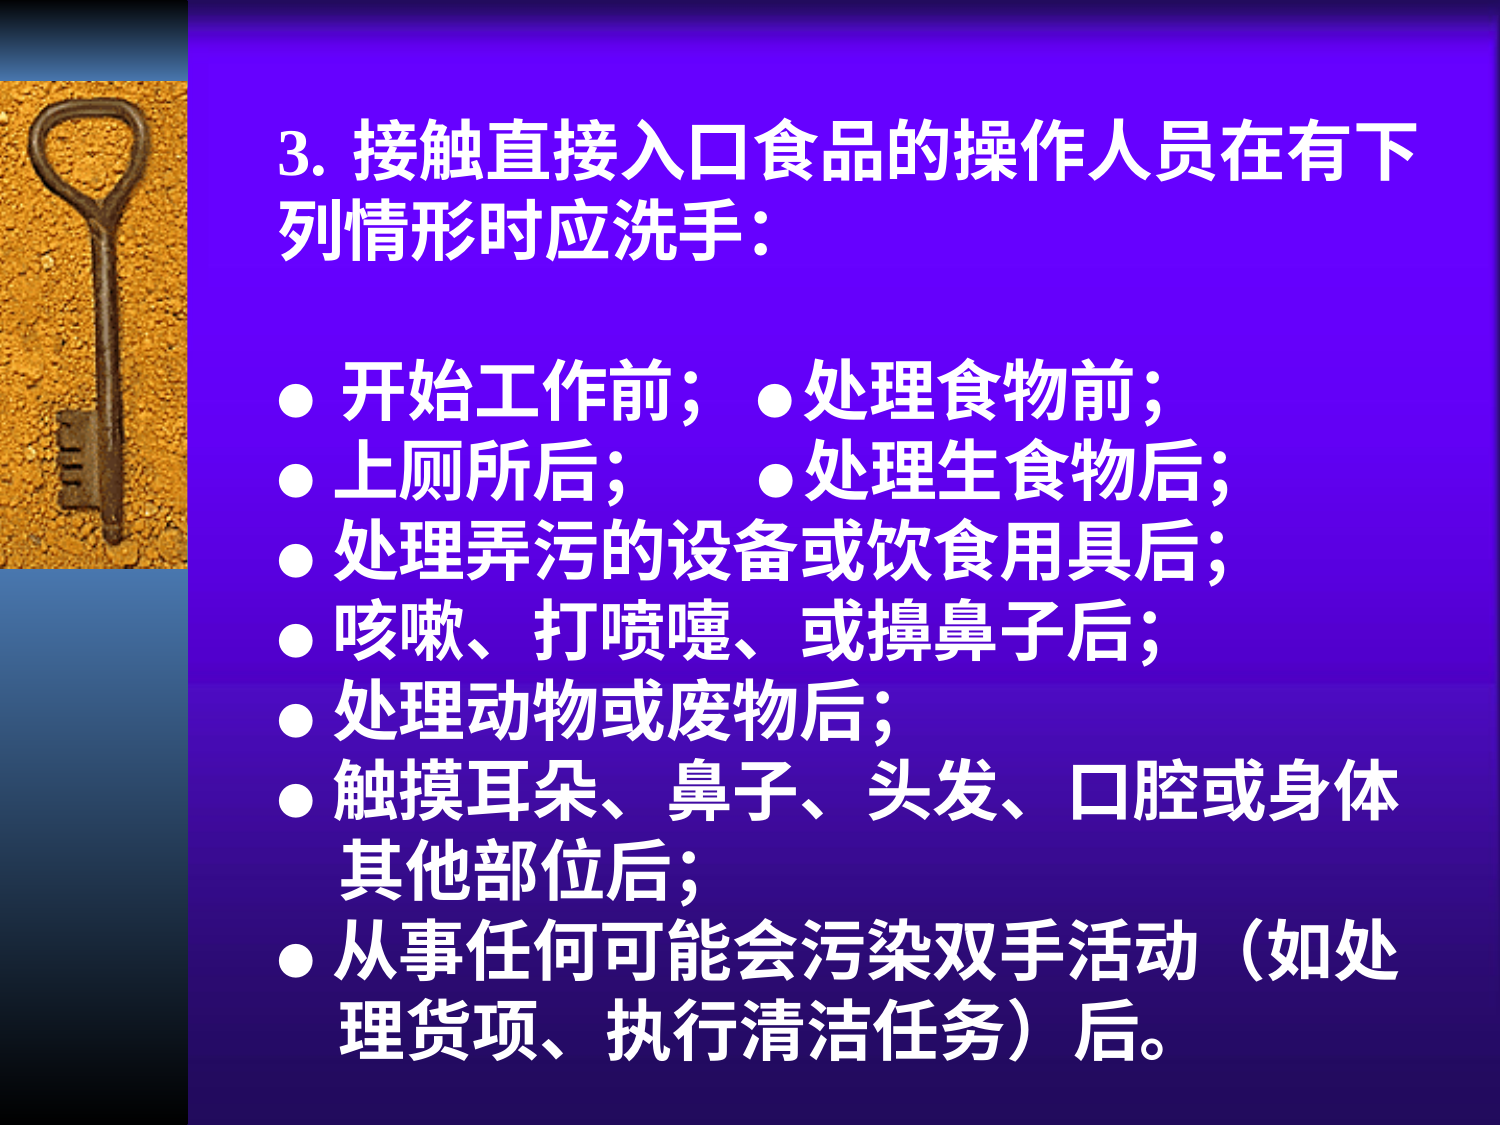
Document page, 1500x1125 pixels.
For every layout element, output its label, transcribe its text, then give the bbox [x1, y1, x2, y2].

picture [0, 0, 1500, 1125]
text_box 3. 接触直接入口食品的操作人员在有下列情形时应洗手： ● 开始工作前； ● 处理食物前； ● 上厕所后； ● 处理生食物后； ● 处理弄污的设备或饮食用具后； ● 咳嗽、打喷嚏、或擤鼻子后； ● 处理动物或废物后； ● 触摸耳朵、鼻子、头发、口腔或身体 其他部位后； ● 从事任何可能会污染双手活动（如处 理货项、执行清洁任务）后。 [262, 101, 1471, 1125]
